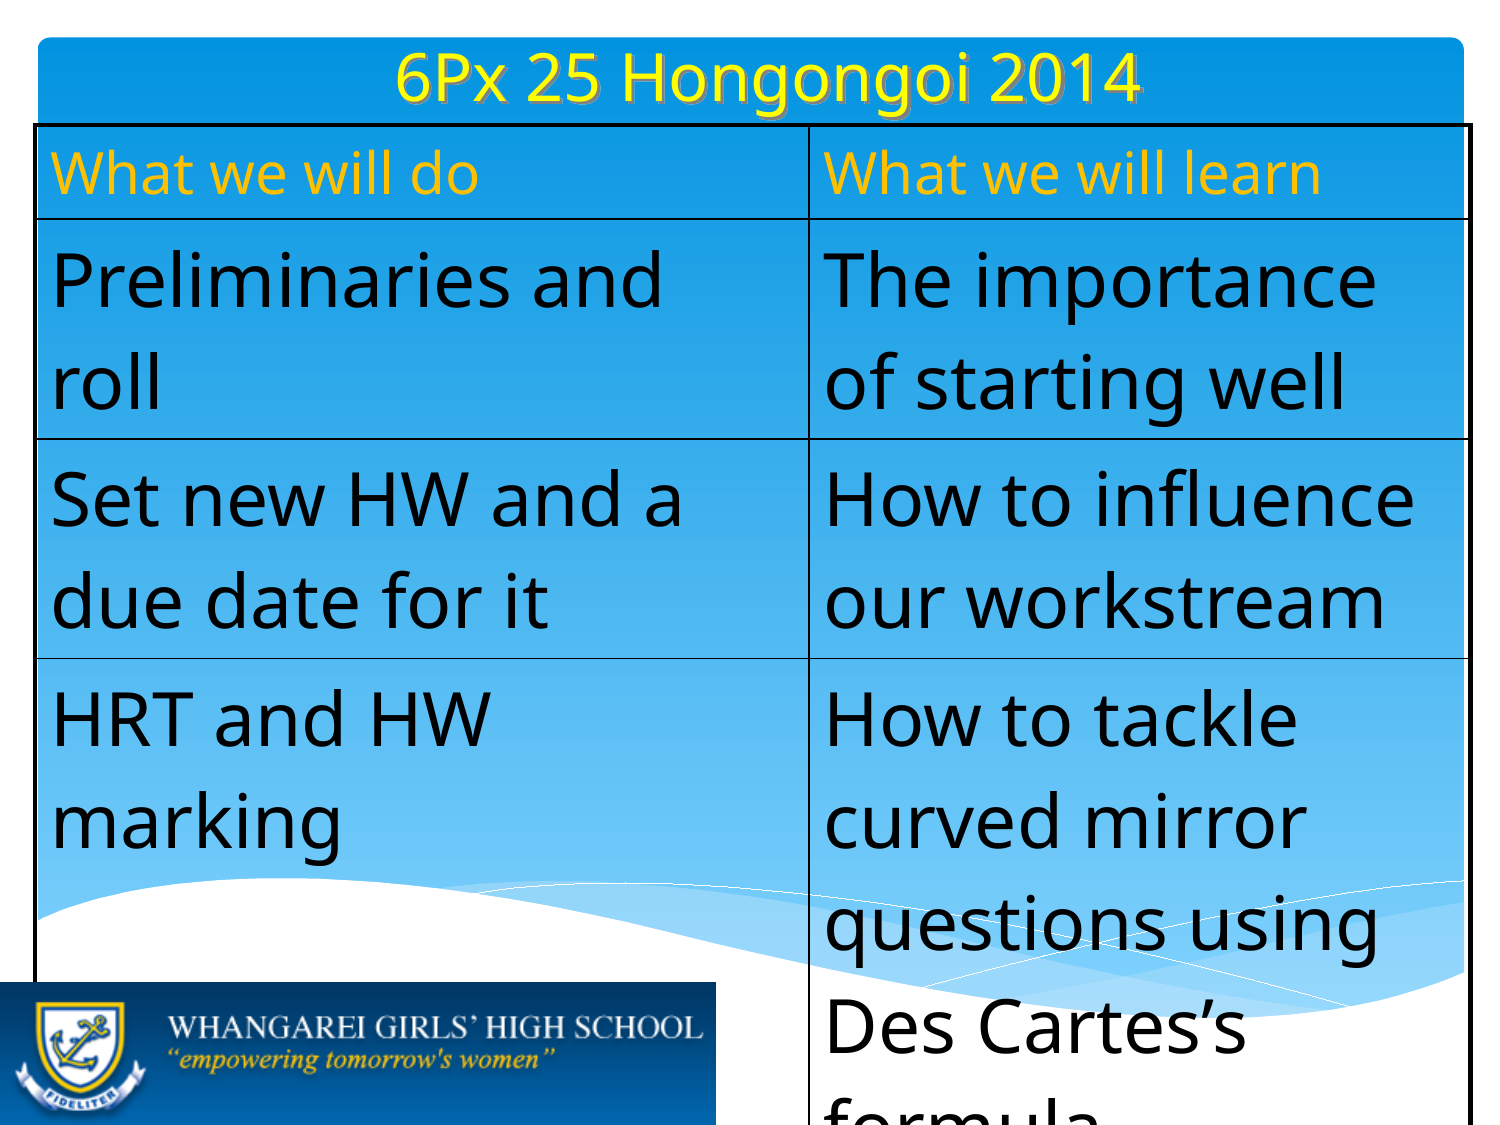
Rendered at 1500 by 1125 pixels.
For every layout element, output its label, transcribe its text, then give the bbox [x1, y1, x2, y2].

table_header What we will do [37, 127, 808, 218]
table_cell How to influence our workstream [810, 440, 1468, 658]
picture [0, 982, 716, 1125]
table_header What we will learn [810, 127, 1468, 218]
table_cell HRT and HW marking [37, 659, 808, 1125]
table_cell Set new HW and a due date for it [37, 440, 808, 658]
table_cell Preliminaries and roll [37, 220, 808, 438]
table_cell The importance of starting well [810, 220, 1468, 438]
text_box 6Px 25 Hongongoi 2014 [162, 24, 1375, 123]
table_cell How to tackle curved mirror questions using Des Cartes’s formula. [810, 659, 1468, 1125]
